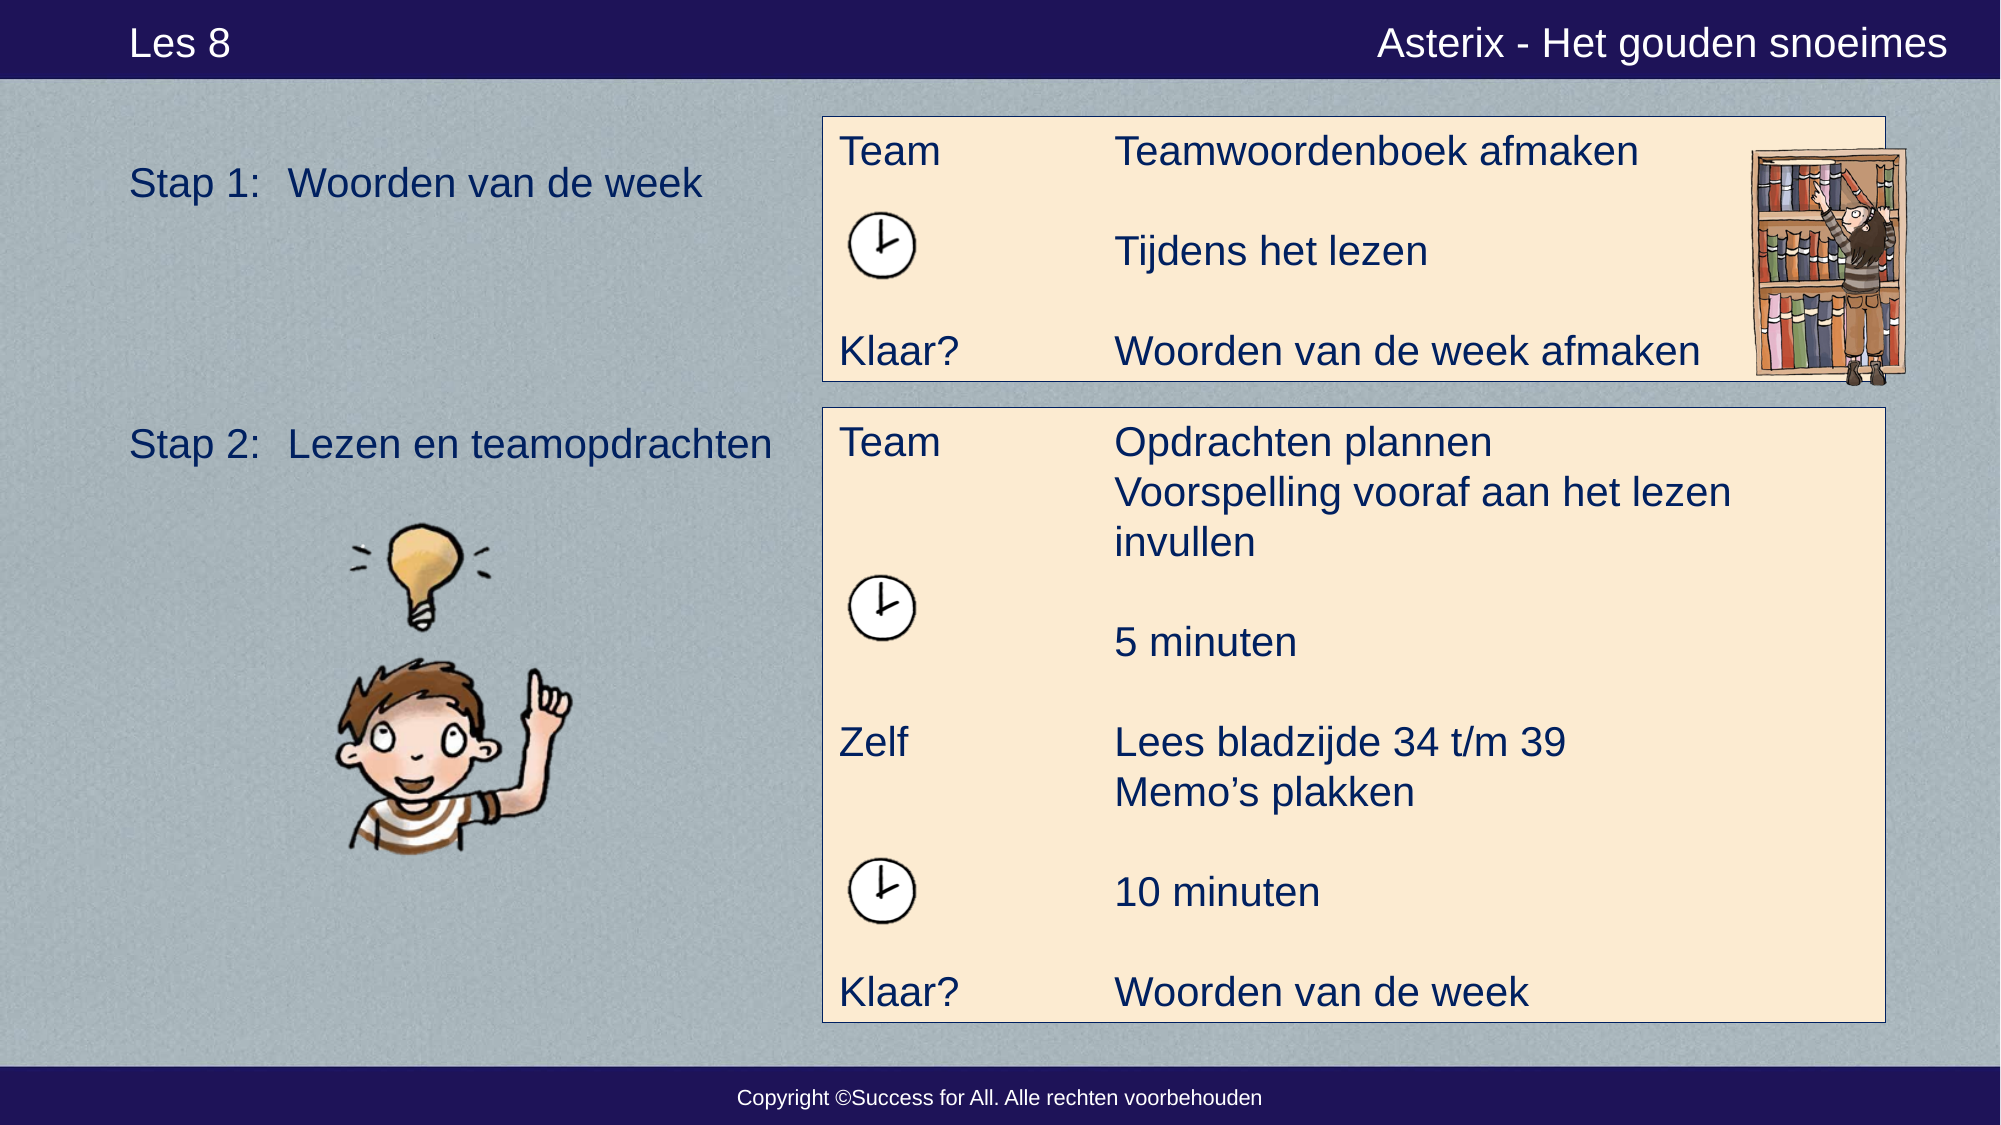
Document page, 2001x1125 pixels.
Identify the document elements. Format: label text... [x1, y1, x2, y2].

text_box Asterix - Het gouden snoeimes [786, 8, 1963, 73]
text_box Team Teamwoordenboek afmaken Tijdens het lezen Klaar? Woorden van de week afmaken [822, 116, 1886, 382]
text_box Copyright ©Success for All. Alle rechten voorbehouden [0, 1076, 2000, 1125]
picture [0, 0, 2001, 1125]
text_box Les 8 [114, 8, 354, 73]
text_box Stap 1: Woorden van de week Stap 2: Lezen en teamopdrachten [114, 148, 907, 474]
text_box Team Opdrachten plannen Voorspelling vooraf aan het lezen invullen 5 minuten Zelf Lees bladzijde 34 t/m 39 Memo’s plakken 10 minuten Klaar? Woorden van de week [822, 407, 1886, 1023]
